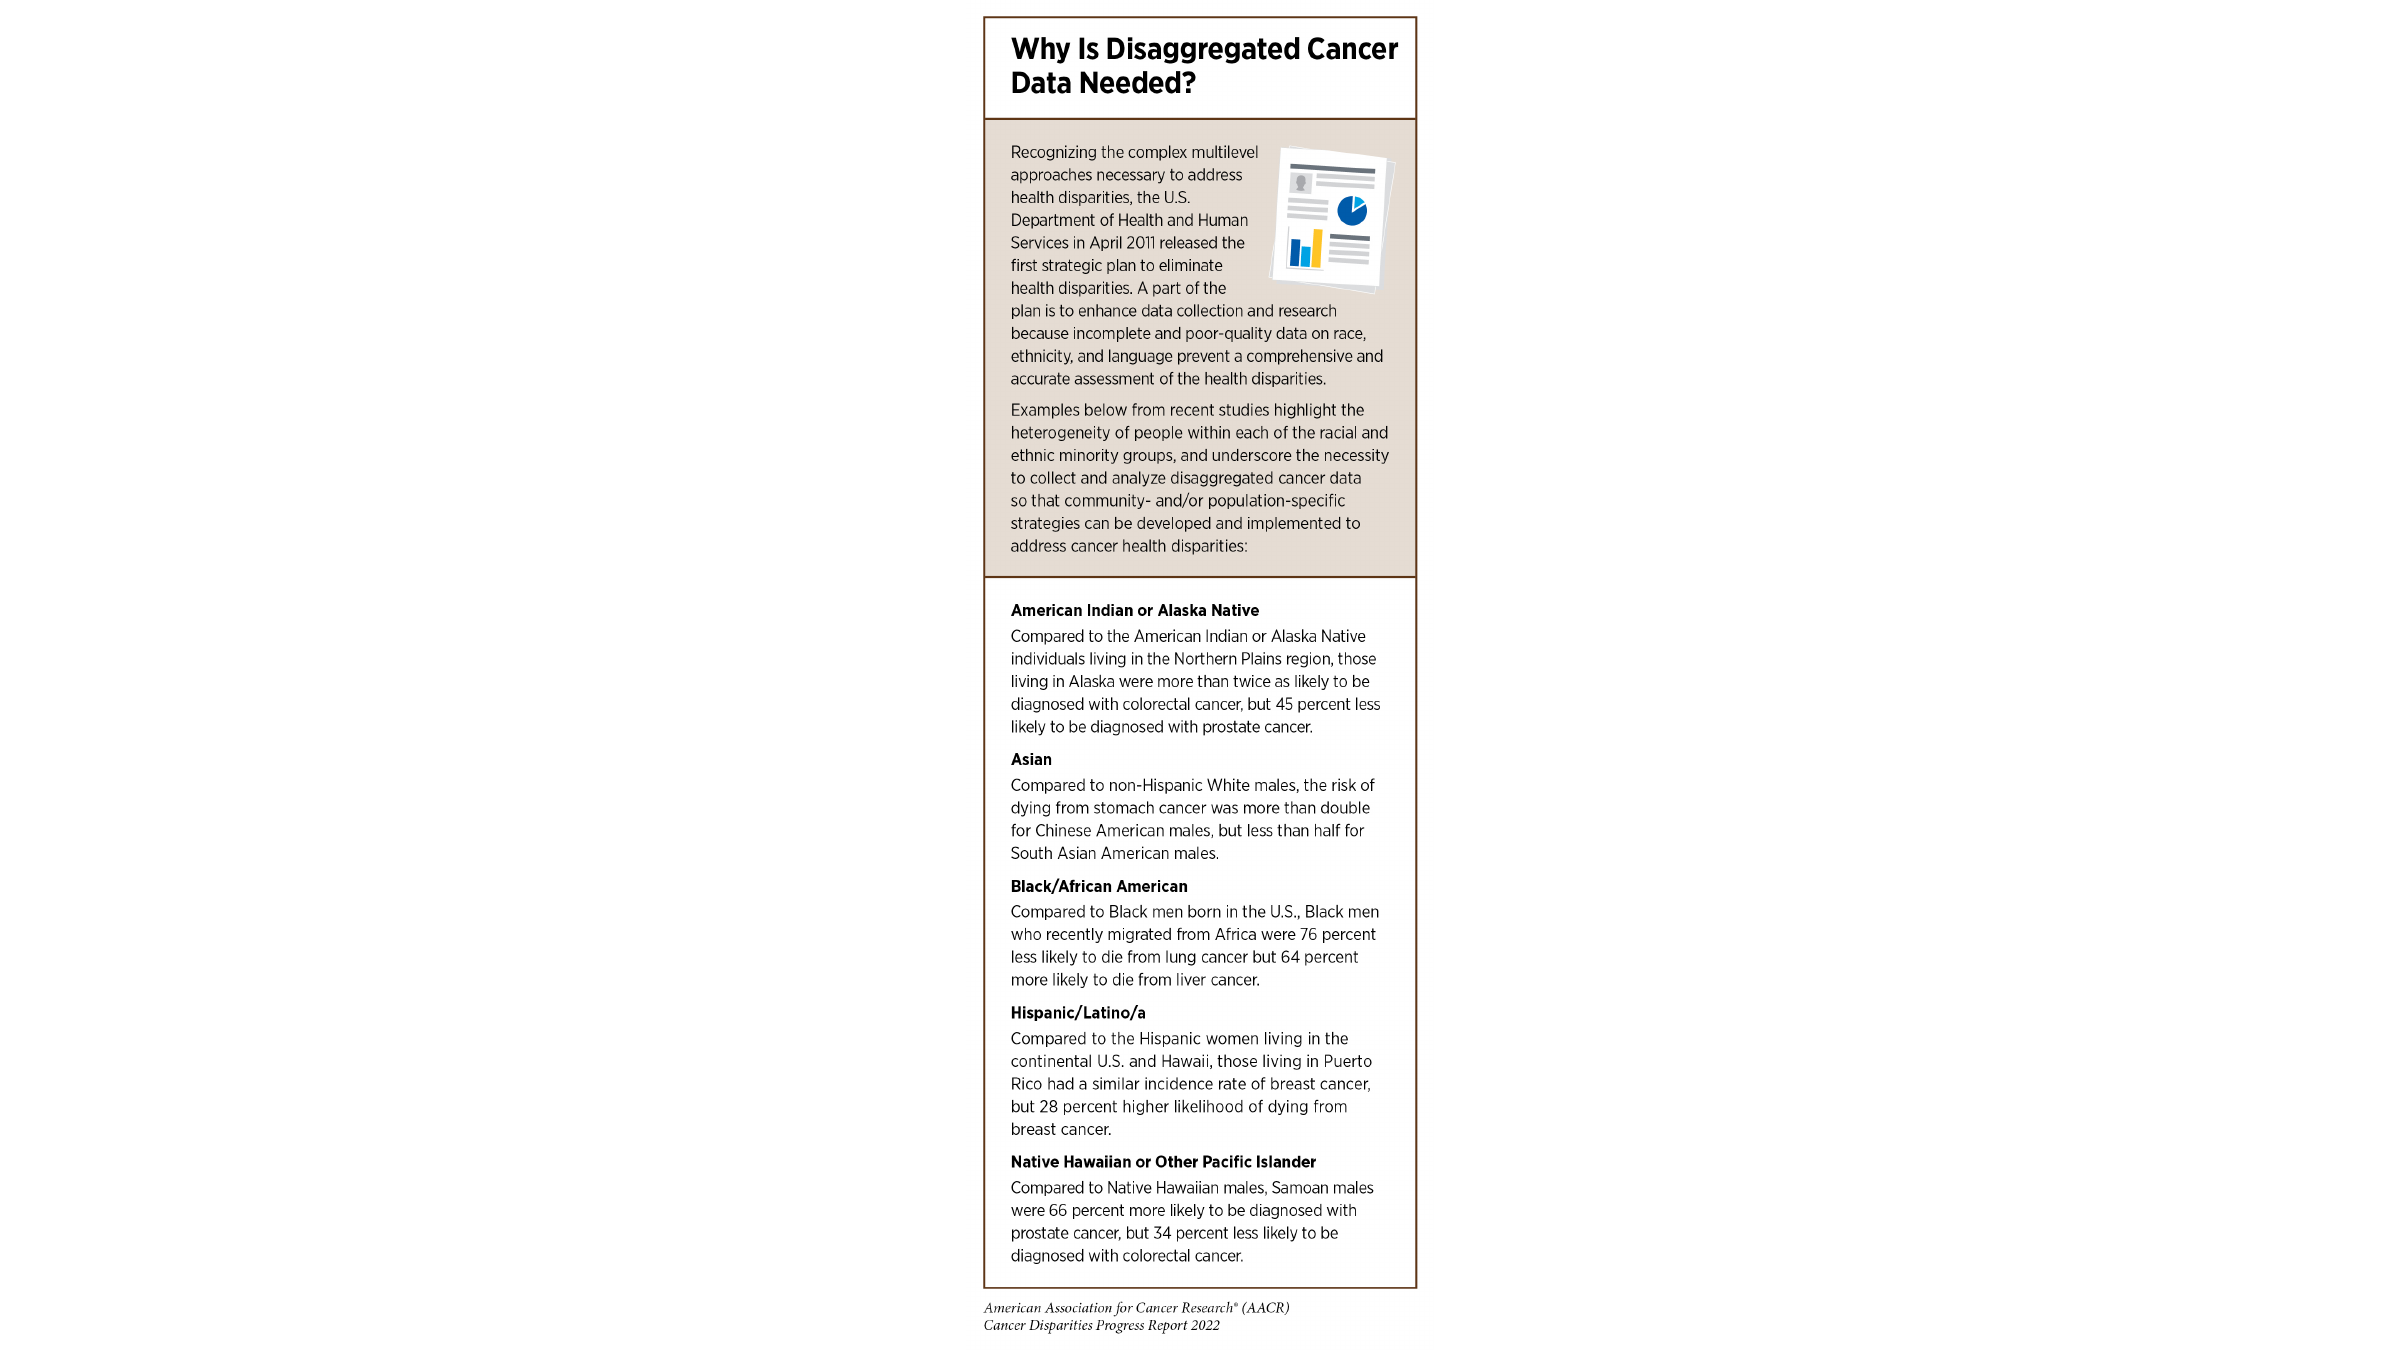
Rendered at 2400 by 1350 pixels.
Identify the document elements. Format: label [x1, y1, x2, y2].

picture [966, 0, 1434, 1350]
